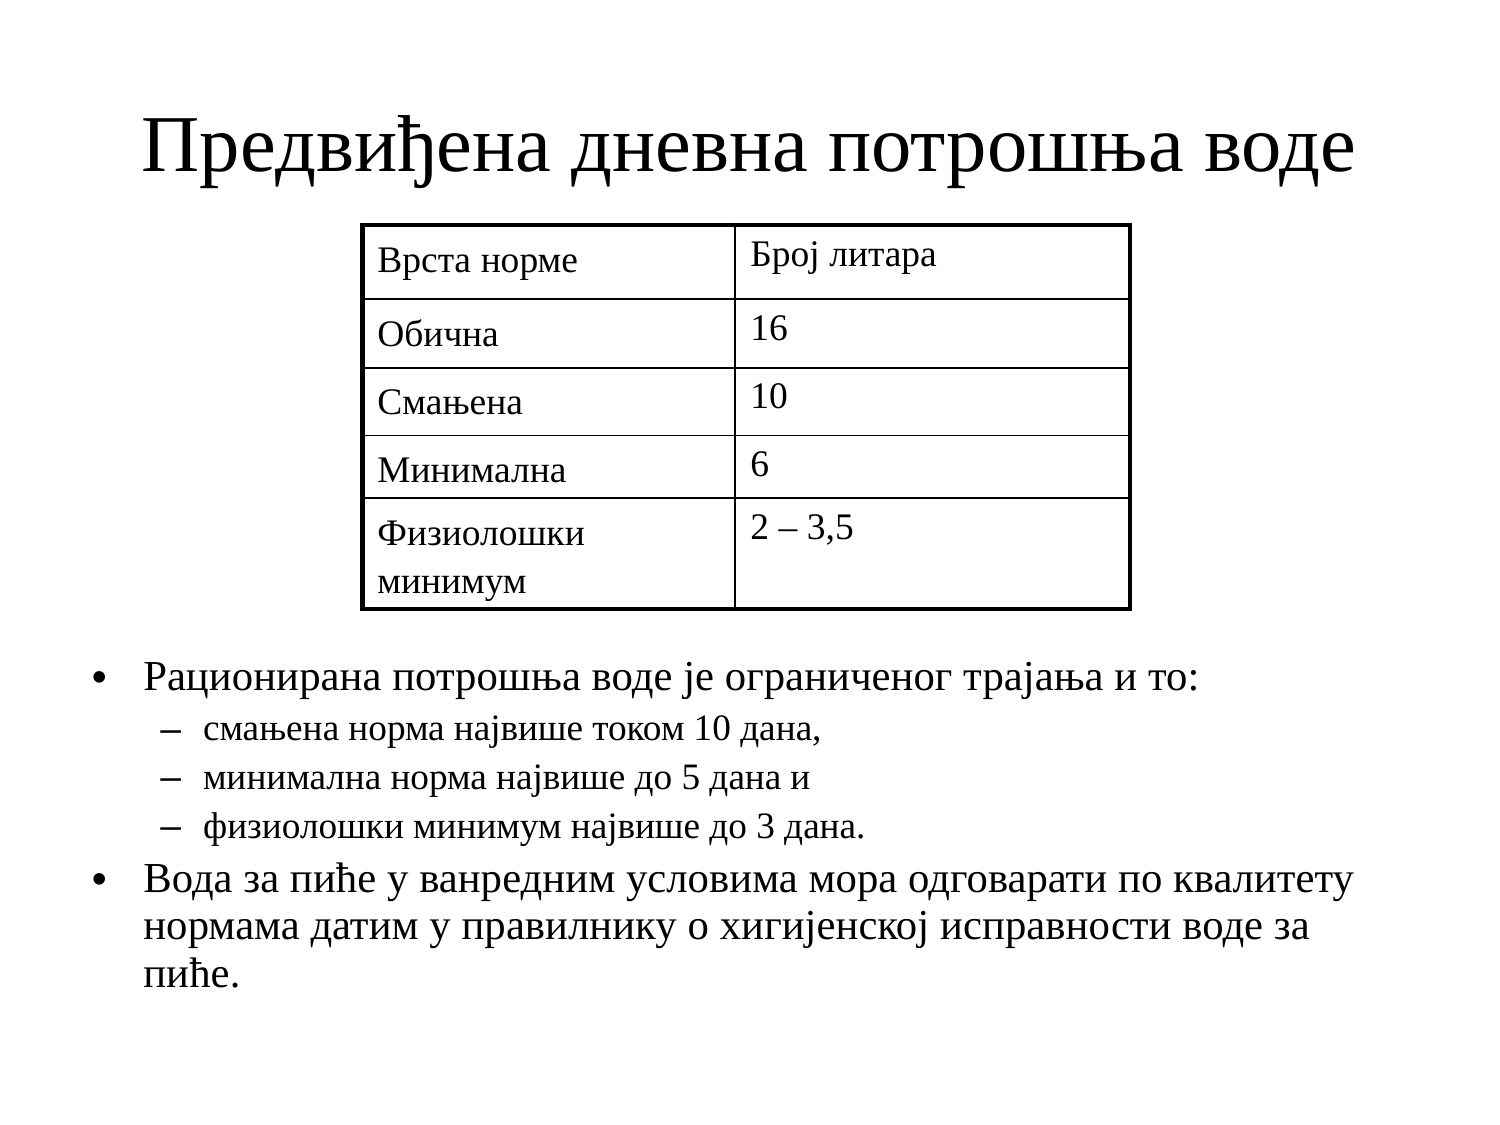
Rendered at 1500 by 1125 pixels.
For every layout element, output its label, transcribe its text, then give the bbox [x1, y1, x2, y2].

table_cell 6 [736, 436, 1128, 497]
table_cell 10 [736, 369, 1128, 435]
table_cell 2 – 3,5 [736, 499, 1128, 607]
table_cell Обична [365, 300, 734, 367]
list Рационирана потрошња воде је ограниченог трајања и то: смањена норма највише током 10 дана, минимална норма највише до 5 дана и физиолошки минимум највише до 3 дана. Вода за пиће у ванредним условима мора одговарати по квалитету нормама датим у правилнику о хигијенској исправности воде за пиће. [76, 645, 1427, 1005]
table_cell Минимална [365, 436, 734, 497]
table_header Врста норме [365, 227, 734, 298]
table_cell 16 [736, 300, 1128, 367]
table_header Број литара [736, 227, 1128, 298]
table_cell Физиолошки минимум [365, 499, 734, 607]
title Предвиђена дневна потрошња воде [75, 45, 1425, 233]
table_cell Смањена [365, 369, 734, 435]
